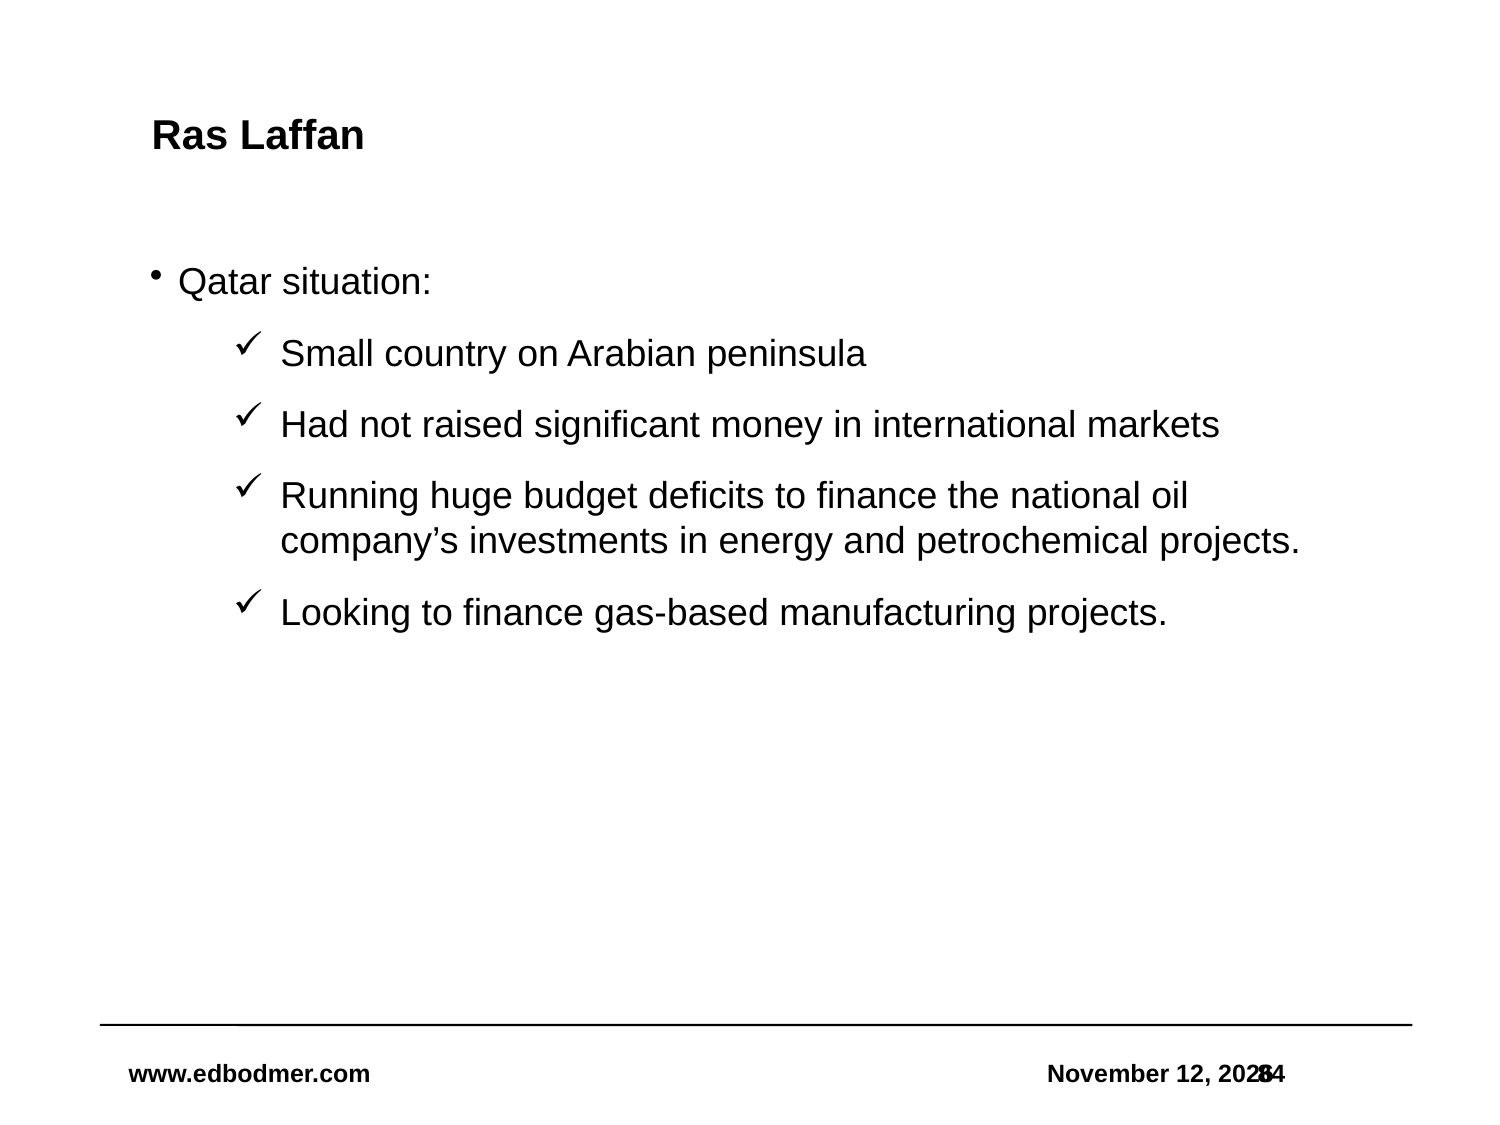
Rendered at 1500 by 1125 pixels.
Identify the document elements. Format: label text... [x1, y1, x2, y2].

title Ras Laffan [124, 99, 1288, 226]
list Qatar situation: Small country on Arabian peninsula Had not raised significant money in international markets Running huge budget deficits to finance the national oil company’s investments in energy and petrochemical projects. Looking to finance gas-based manufacturing projects. [124, 249, 1376, 1001]
